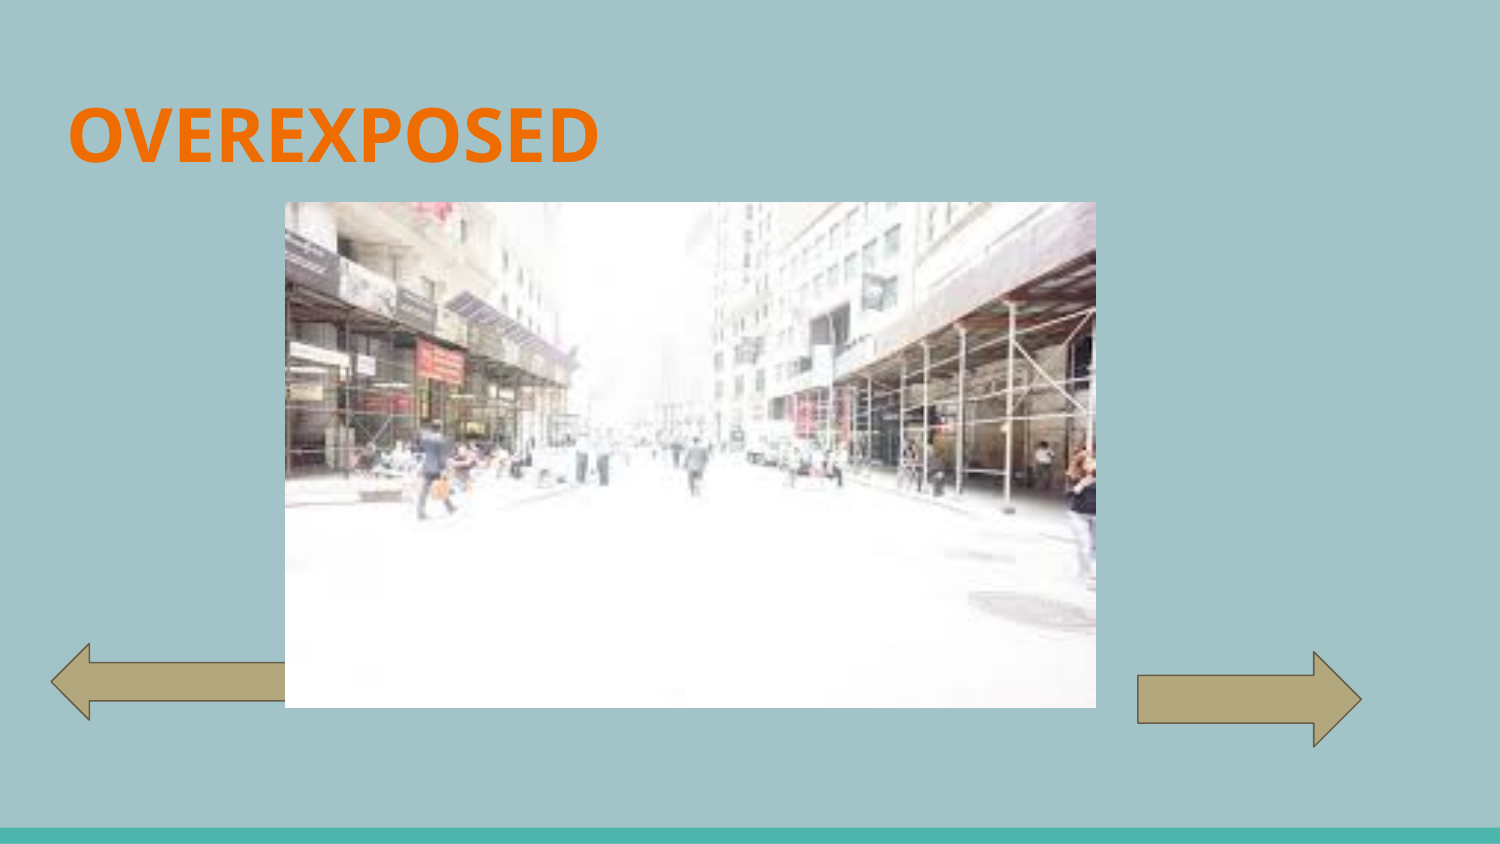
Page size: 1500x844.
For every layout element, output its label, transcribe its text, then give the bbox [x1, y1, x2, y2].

title OVEREXPOSED [51, 72, 1449, 189]
text_box [51, 643, 280, 721]
picture [285, 202, 1096, 708]
text_box [1137, 651, 1362, 747]
